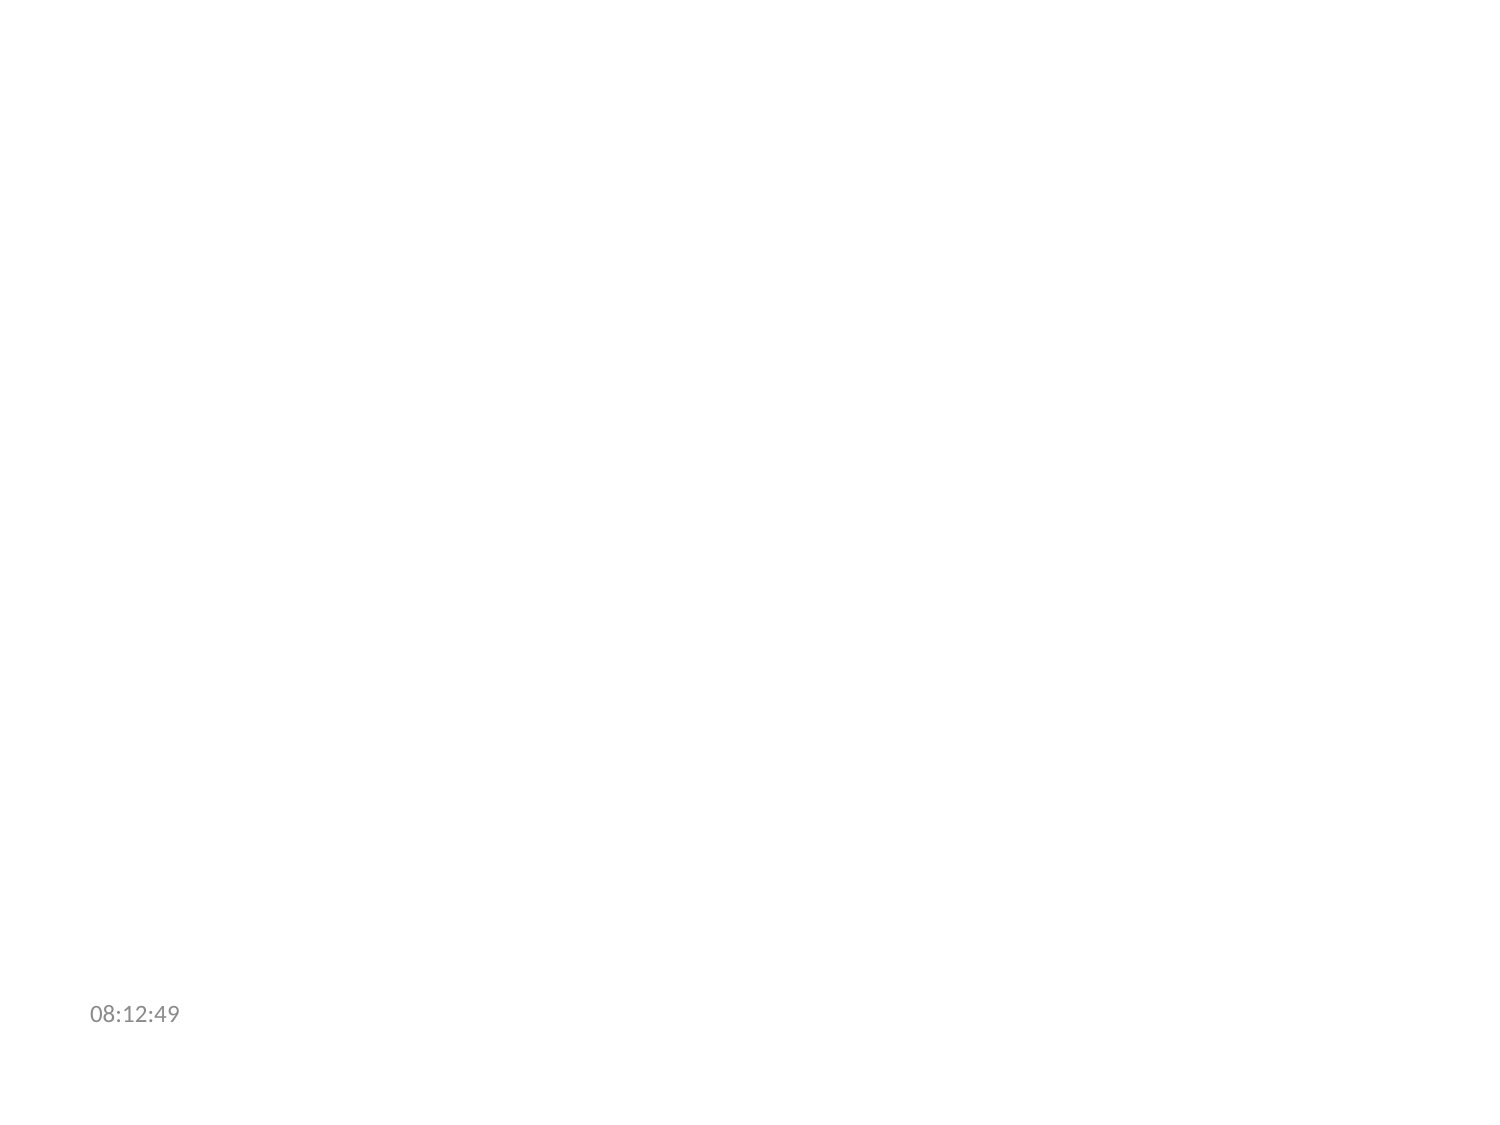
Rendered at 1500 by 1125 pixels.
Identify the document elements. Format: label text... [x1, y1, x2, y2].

text_box 15:35:09 [75, 982, 425, 1043]
